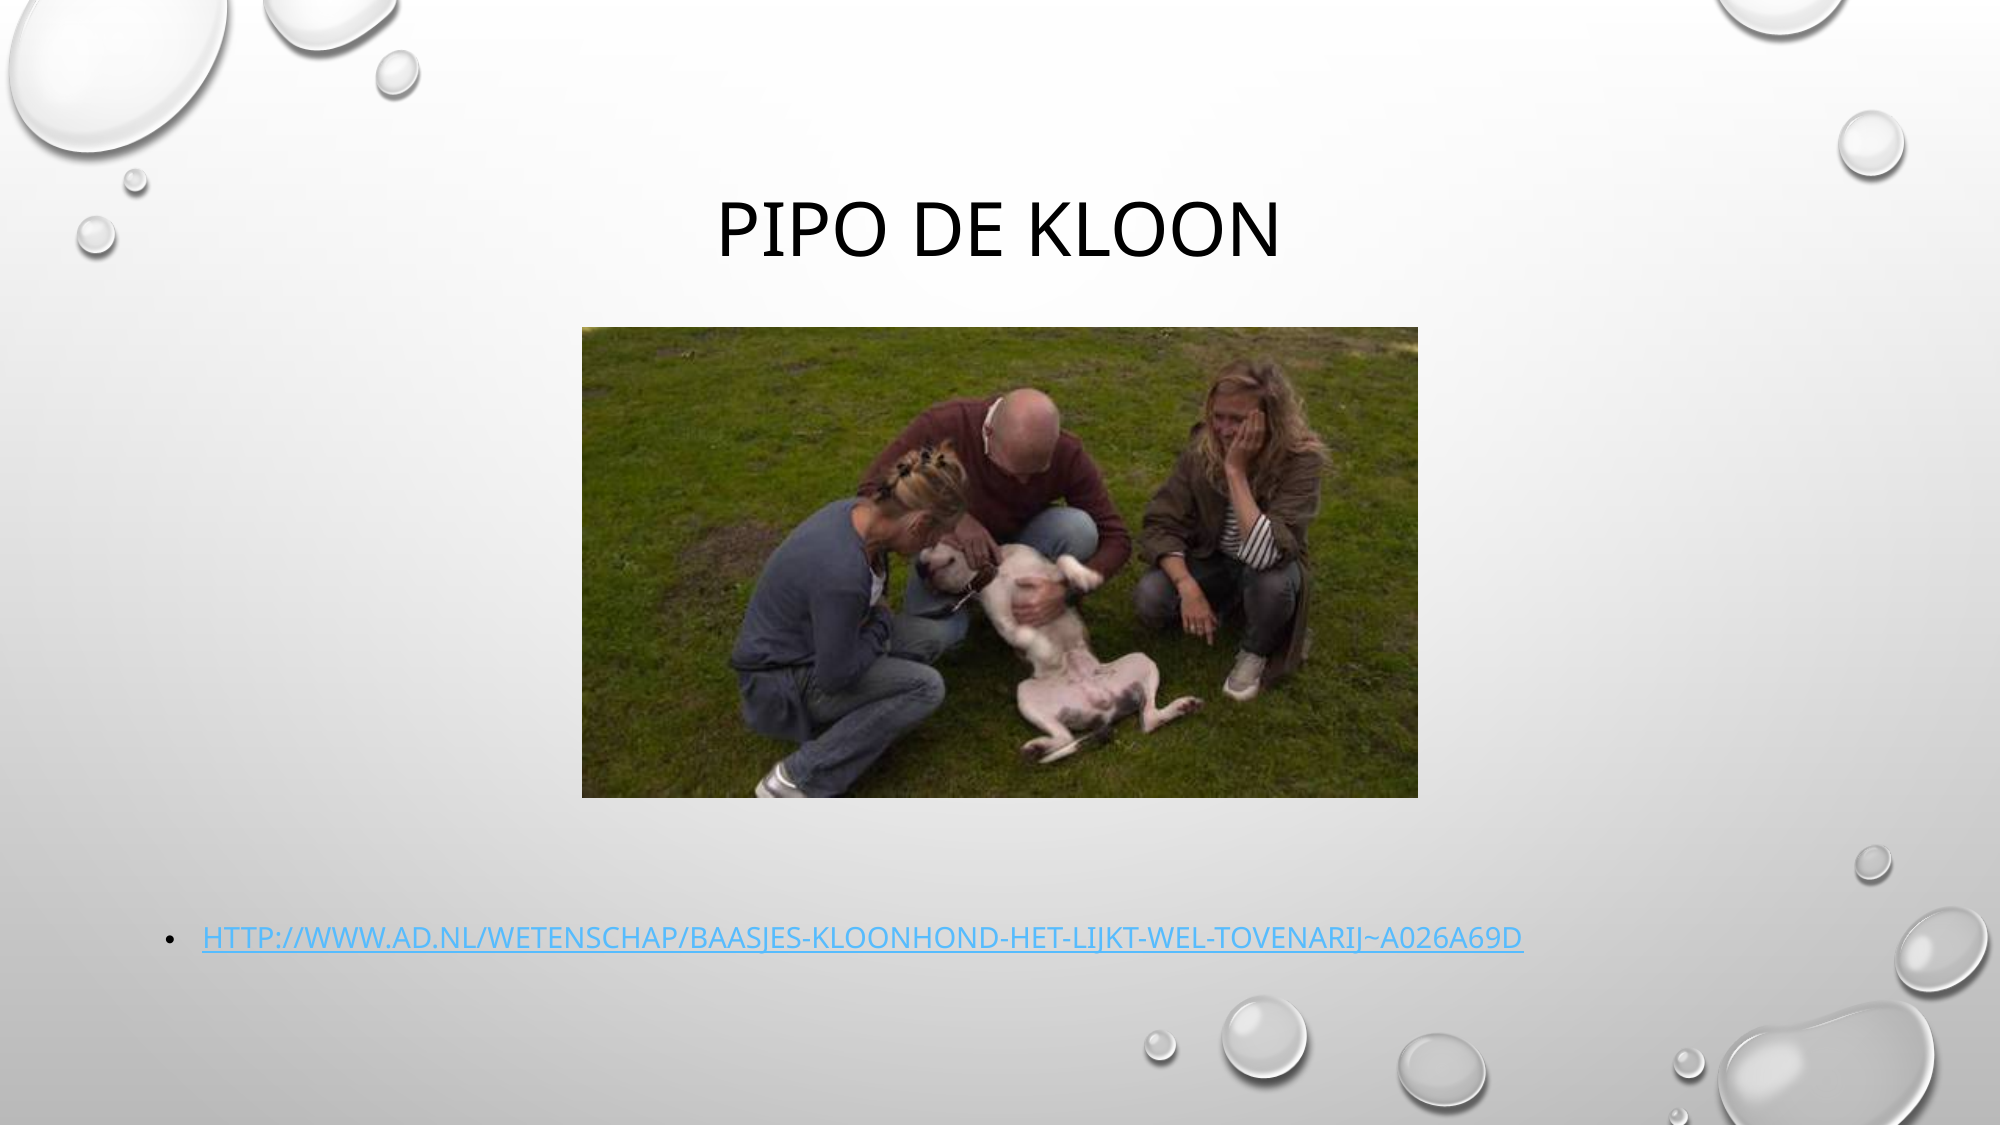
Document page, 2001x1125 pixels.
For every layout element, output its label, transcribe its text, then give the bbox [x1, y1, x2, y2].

list http://www.ad.nl/wetenschap/baasjes-kloonhond-het-lijkt-wel-tovenarij~a026a69d [149, 284, 1850, 1125]
picture [0, 0, 2000, 1125]
picture [582, 327, 1418, 798]
title Pipo de kloon [149, 101, 1851, 364]
